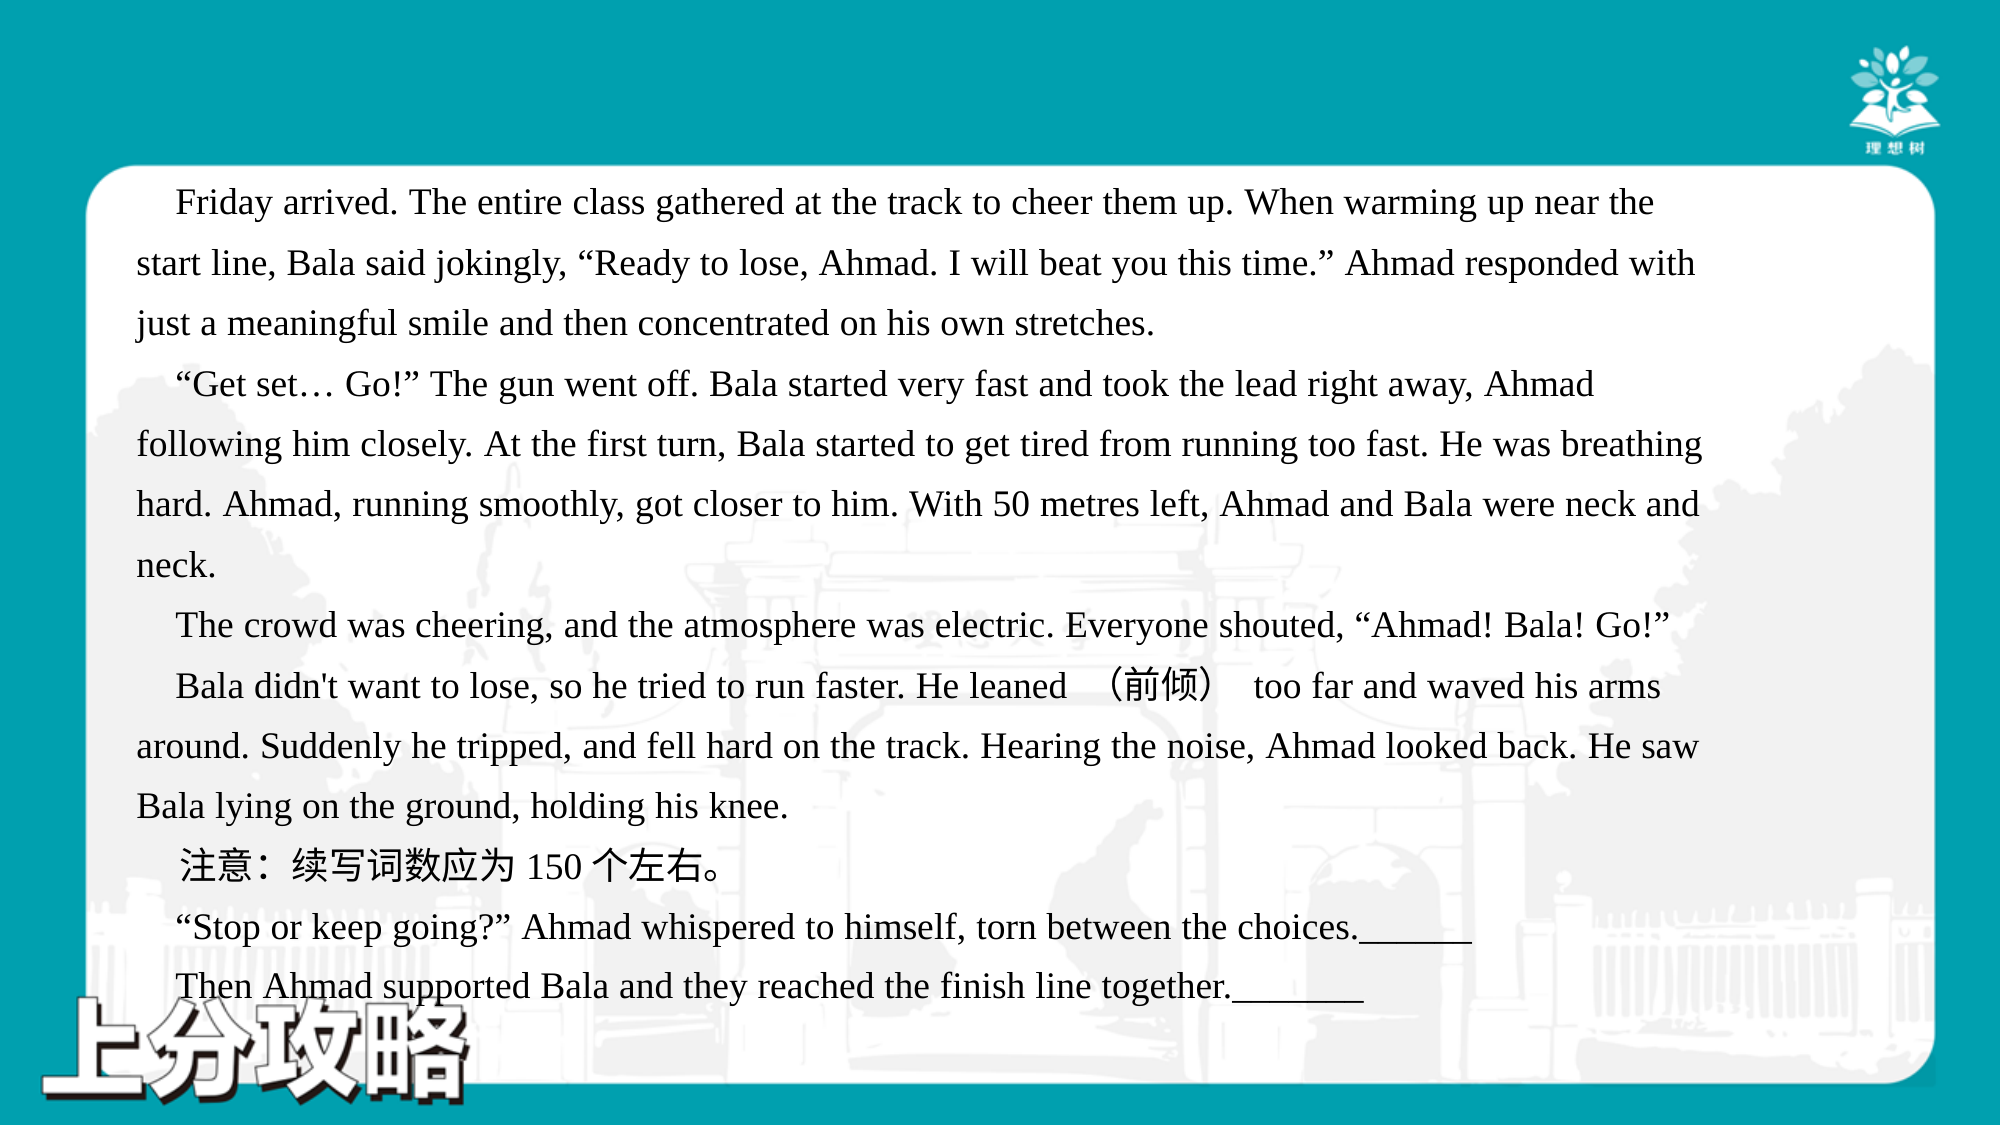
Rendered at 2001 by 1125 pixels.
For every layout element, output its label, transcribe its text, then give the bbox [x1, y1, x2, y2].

text_box Friday arrived. The entire class gathered at the track to cheer them up. When warming up near the start line, Bala said jokingly, “Ready to lose, Ahmad. I will beat you this time.” Ahmad responded with just a meaningful smile and then concentrated on his own stretches. “Get set… Go!” The gun went off. Bala started very fast and took the lead right away, Ahmad following him closely. At the first turn, Bala started to get tired from running too fast. He was breathing hard. Ahmad, running smoothly, got closer to him. With 50 metres left, Ahmad and Bala were neck and neck. The crowd was cheering, and the atmosphere was electric. Everyone shouted, “Ahmad! Bala! Go!” Bala didn't want to lose, so he tried to run faster. He leaned （前倾） too far and waved his arms around. Suddenly he tripped, and fell hard on the track. Hearing the noise, Ahmad looked back. He saw Bala lying on the ground, holding his knee. 注意：续写词数应为150个左右。 “Stop or keep going?” Ahmad whispered to himself, torn between the choices.______ Then Ahmad supported Bala and they reached the finish line together._______#1.10 [136, 161, 1865, 1000]
picture [0, 0, 2000, 1125]
